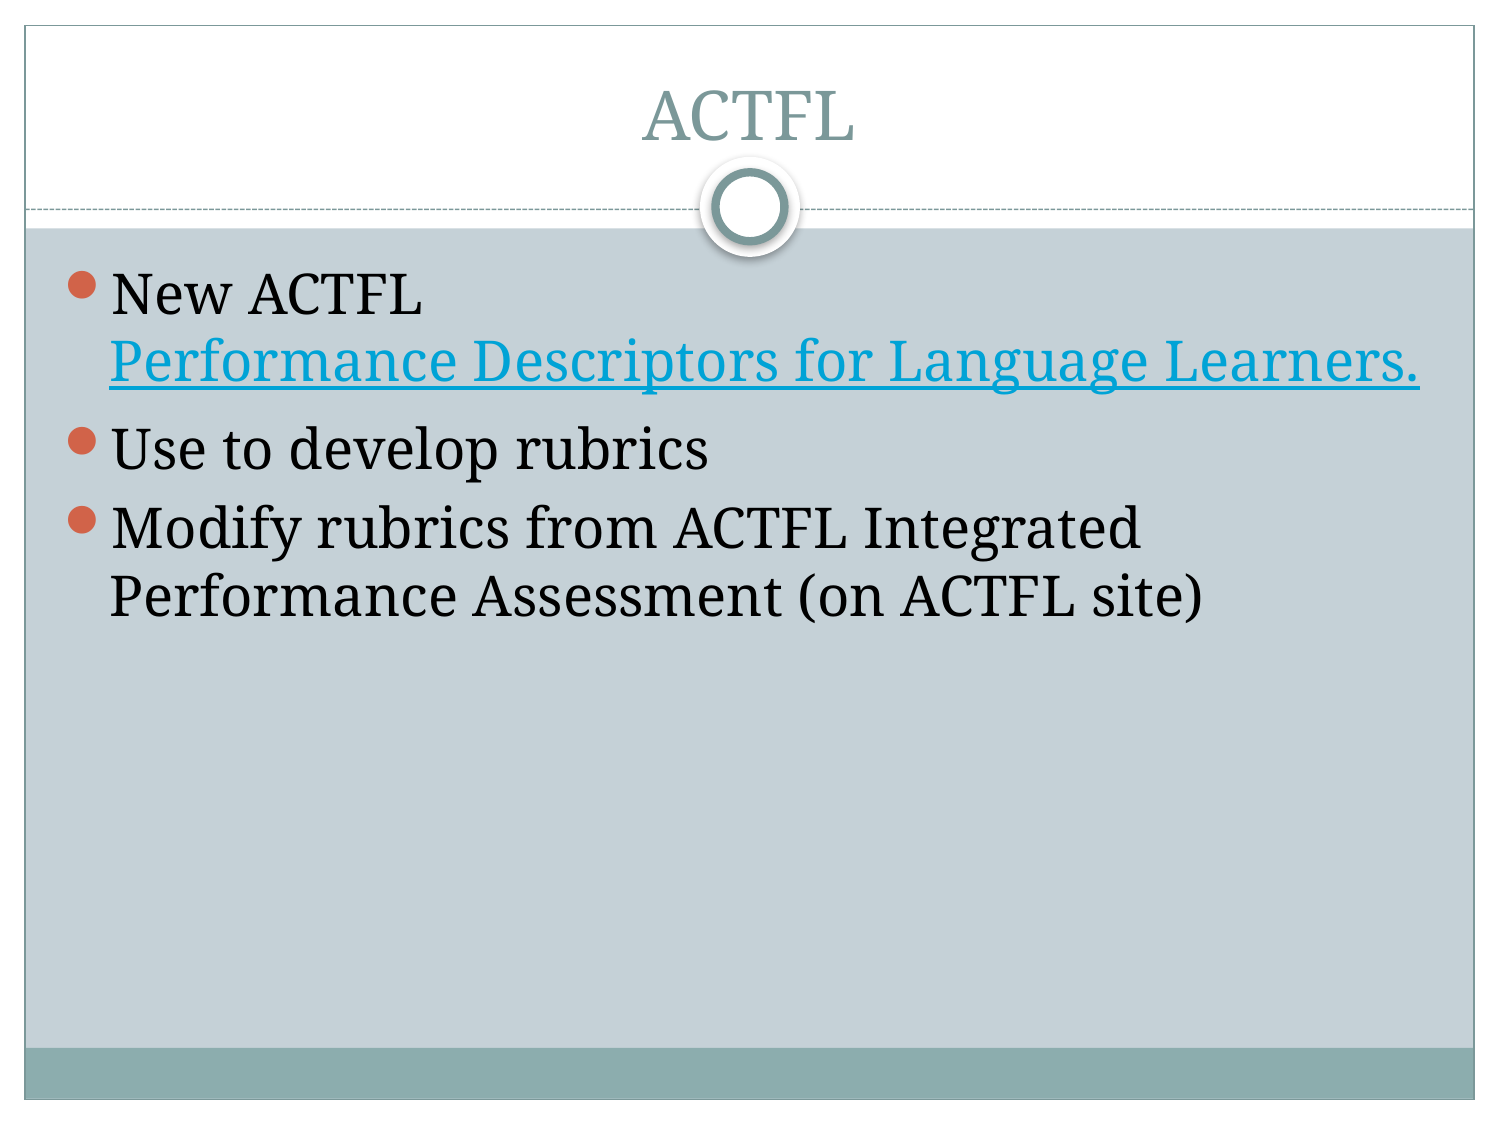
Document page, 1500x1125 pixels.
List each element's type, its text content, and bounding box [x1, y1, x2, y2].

title ACTFL [49, 37, 1450, 162]
list New ACTFL Performance Descriptors for Language Learners. Use to develop rubrics Modify rubrics from ACTFL Integrated Performance Assessment (on ACTFL site) [49, 250, 1445, 1001]
